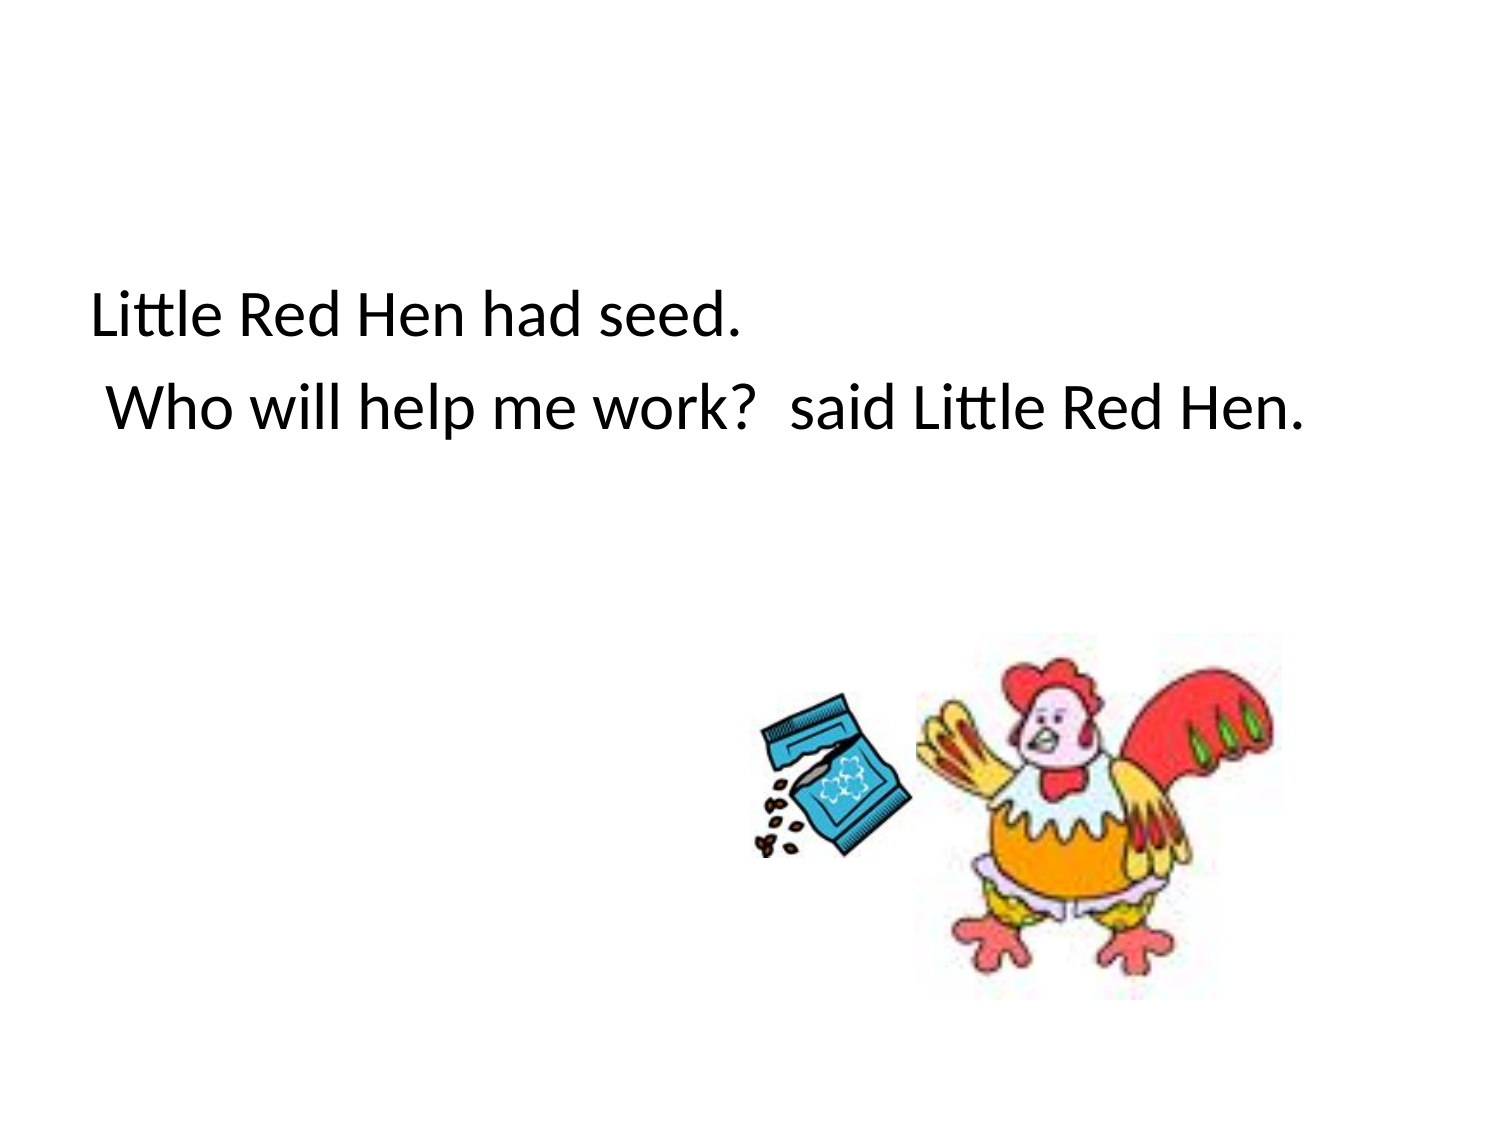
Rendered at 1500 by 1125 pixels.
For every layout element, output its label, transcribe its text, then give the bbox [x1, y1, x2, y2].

list Little Red Hen had seed. Who will help me work? said Little Red Hen. [75, 262, 1425, 1005]
picture [749, 633, 1282, 1000]
